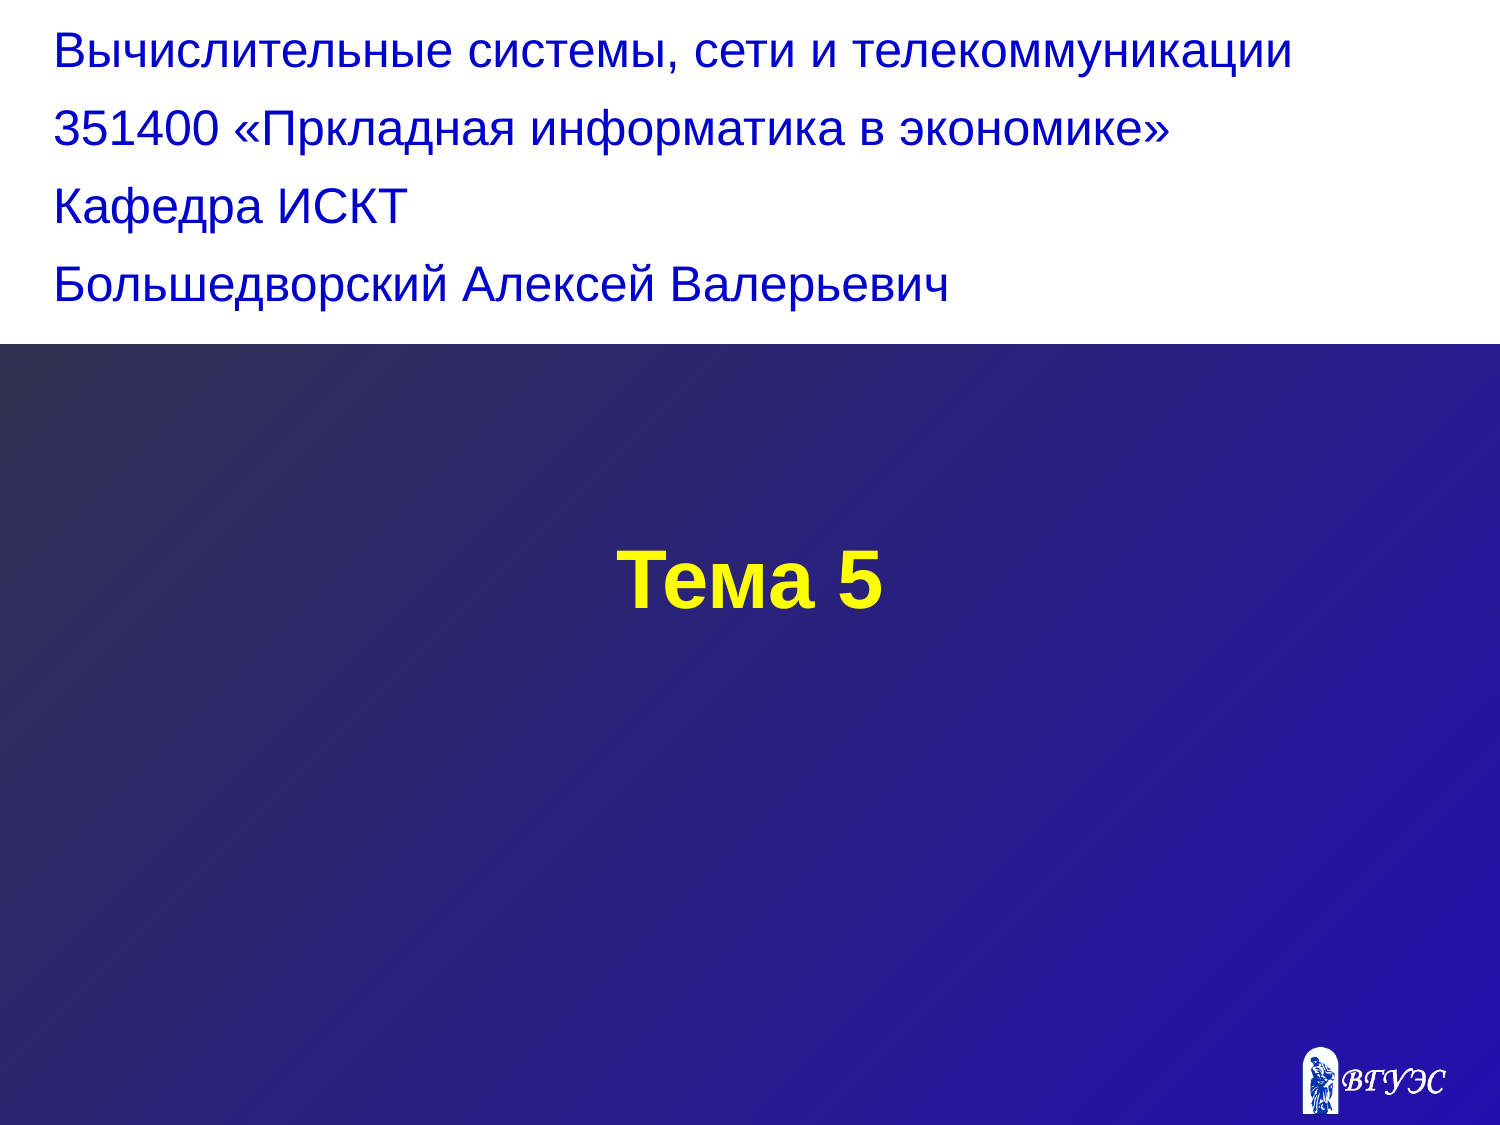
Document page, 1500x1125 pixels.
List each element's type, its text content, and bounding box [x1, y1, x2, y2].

text_box [53, 692, 1447, 1035]
picture [1302, 1046, 1447, 1115]
text_box Вычислительные системы, сети и телекоммуникации 351400 «Пркладная информатика в экономике» Кафедра ИСКТ Большедворский Алексей Валерьевич [53, 0, 1447, 343]
text_box Тема 5 [53, 518, 1447, 633]
text_box [0, 0, 1500, 344]
